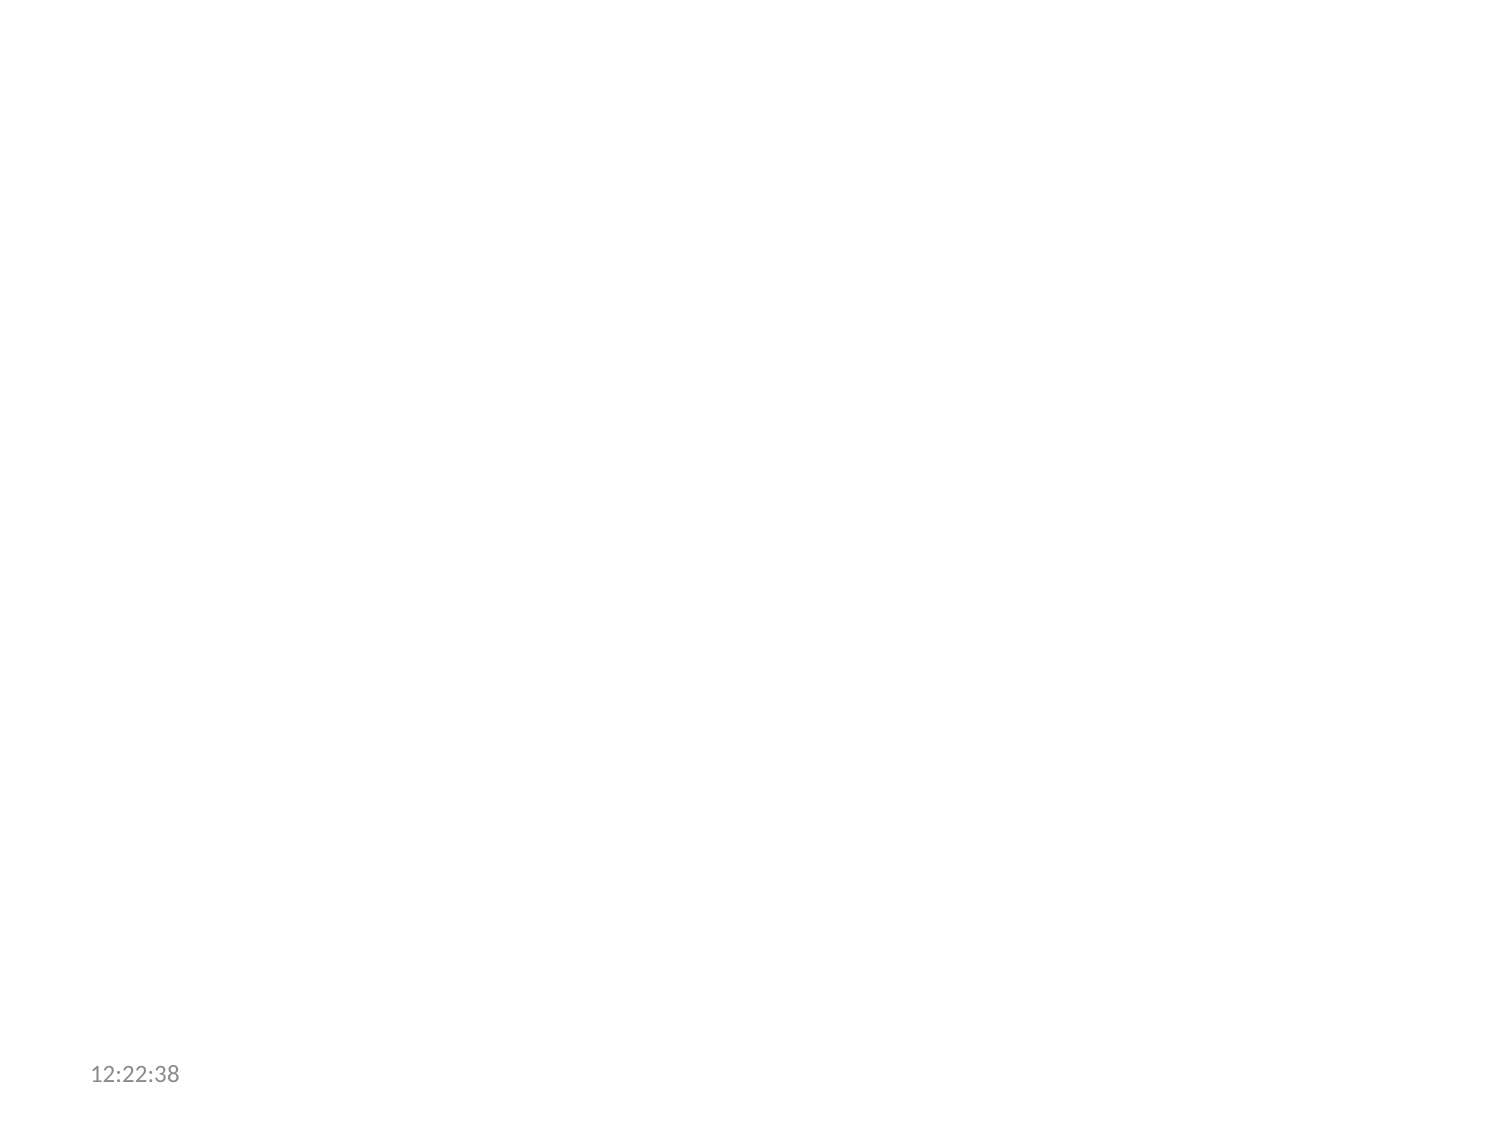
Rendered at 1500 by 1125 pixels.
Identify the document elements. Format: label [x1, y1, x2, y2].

slide_number [75, 1042, 425, 1103]
